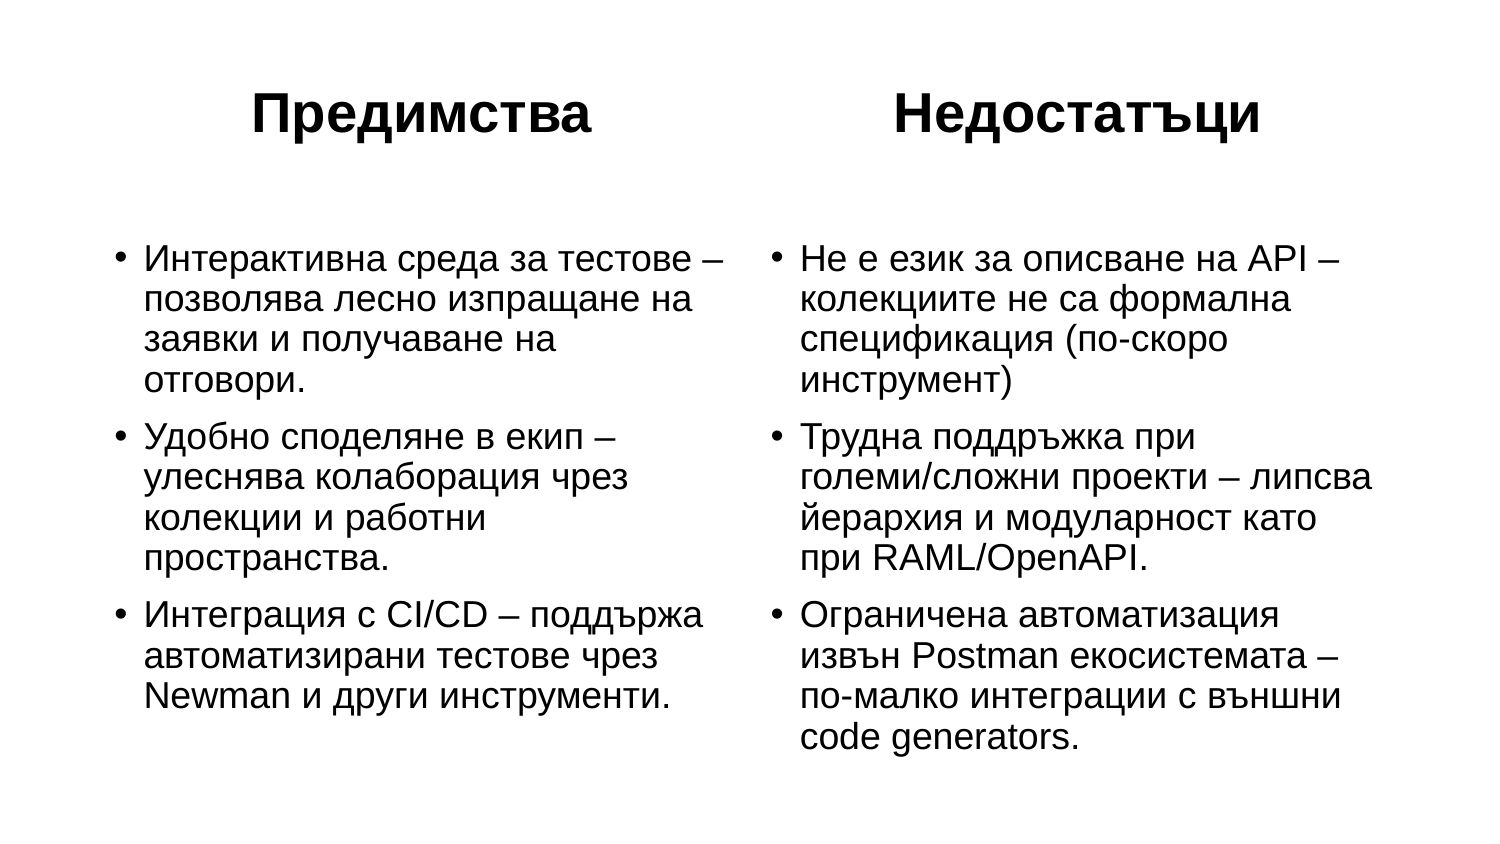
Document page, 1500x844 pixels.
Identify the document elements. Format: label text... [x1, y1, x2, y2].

list Предимства Интерактивна среда за тестове – позволява лесно изпращане на заявки и получаване на отговори. Удобно споделяне в екип – улеснява колаборация чрез колекции и работни пространства. Интеграция с CI/CD – поддържа автоматизирани тестове чрез Newman и други инструменти. [103, 78, 741, 813]
list Недостатъци Не е език за описване на API – колекциите не са формална спецификация (по-скоро инструмент) Трудна поддръжка при големи/сложни проекти – липсва йерархия и модуларност като при RAML/OpenAPI. Ограничена автоматизация извън Postman екосистемата – по-малко интеграции с външни code generators. [759, 78, 1397, 813]
